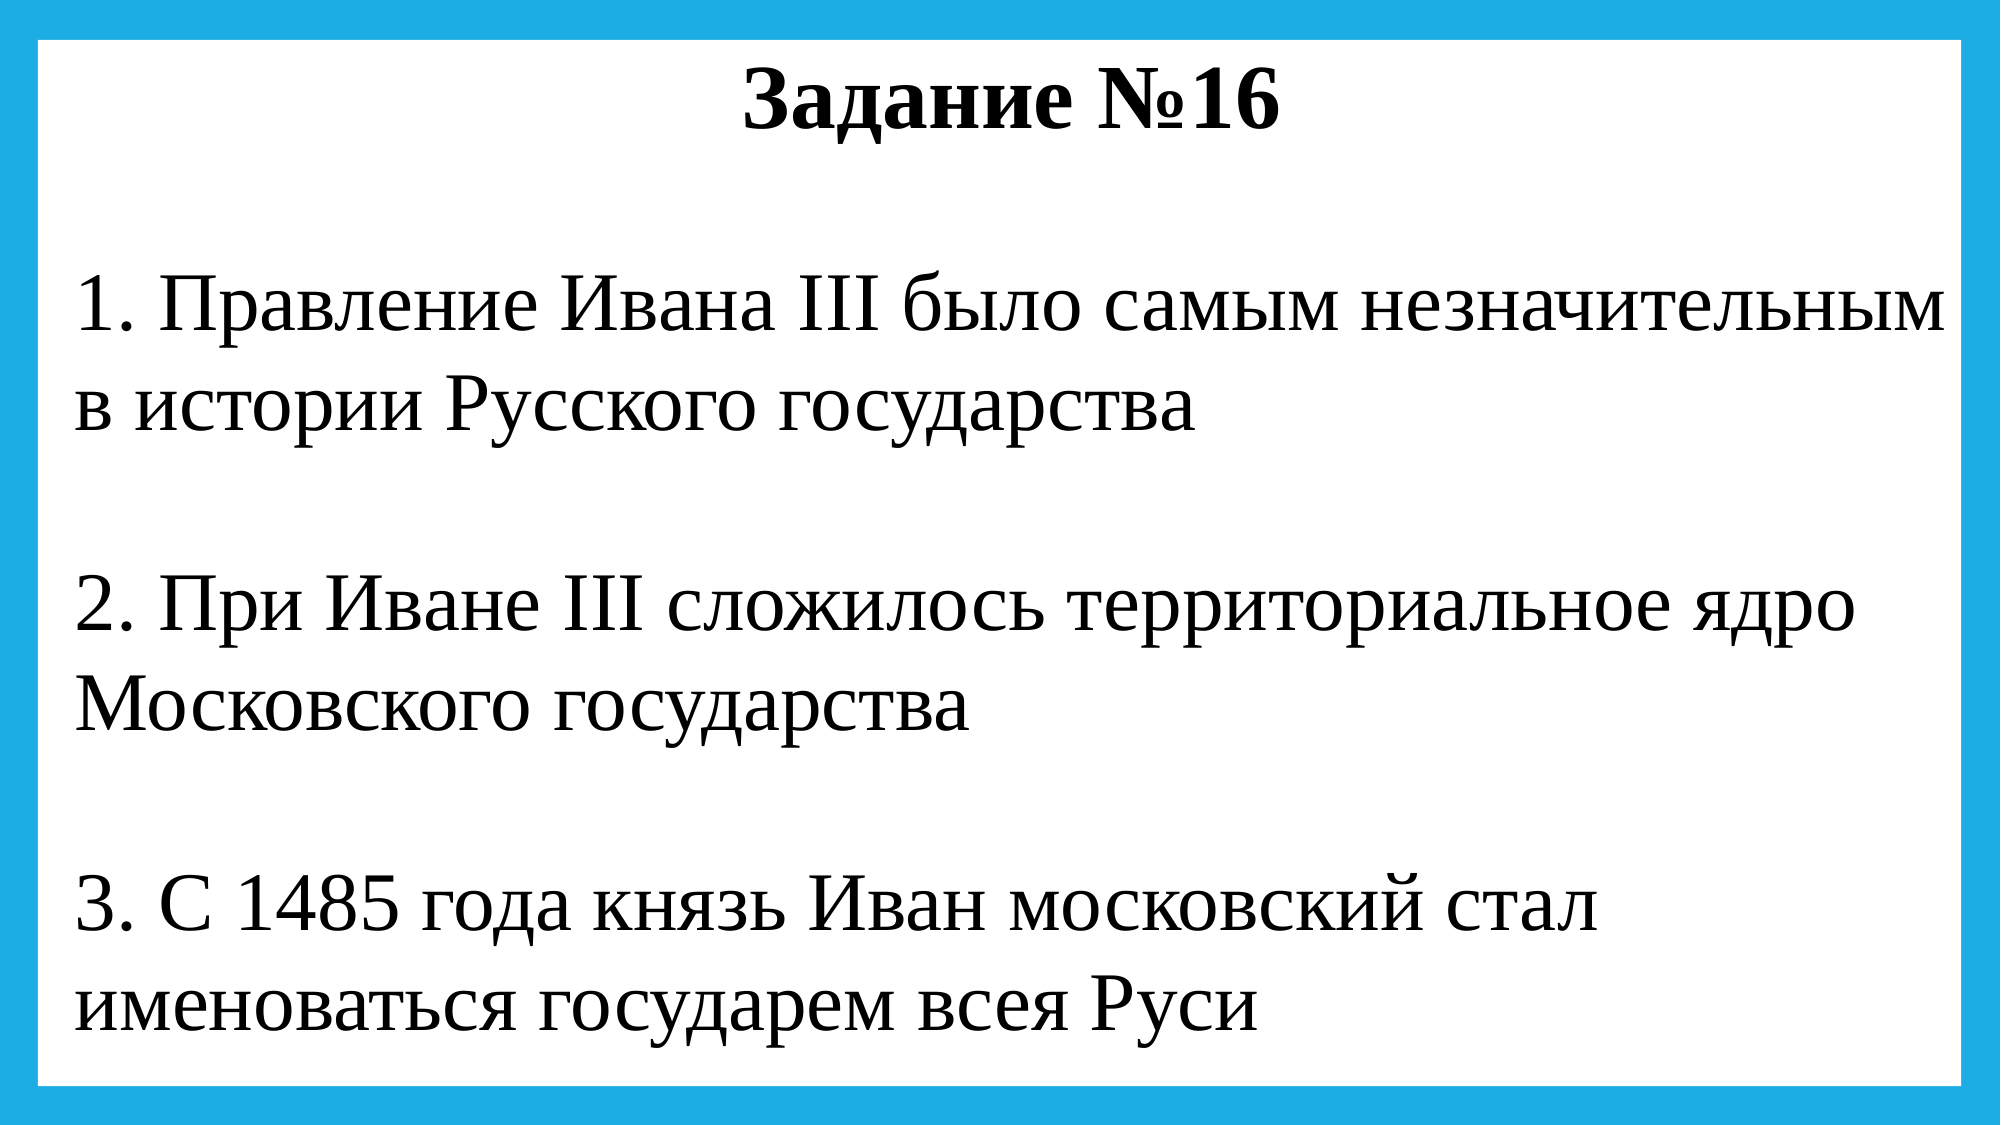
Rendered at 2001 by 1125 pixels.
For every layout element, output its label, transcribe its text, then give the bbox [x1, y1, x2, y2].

text_box Задание №16 1. Правление Ивана III было самым незначительным в истории Русского государства 2. При Иване III сложилось территориальное ядро Московского государства 3. С 1485 года князь Иван московский стал именоваться государем всея Руси [59, 29, 1964, 1100]
